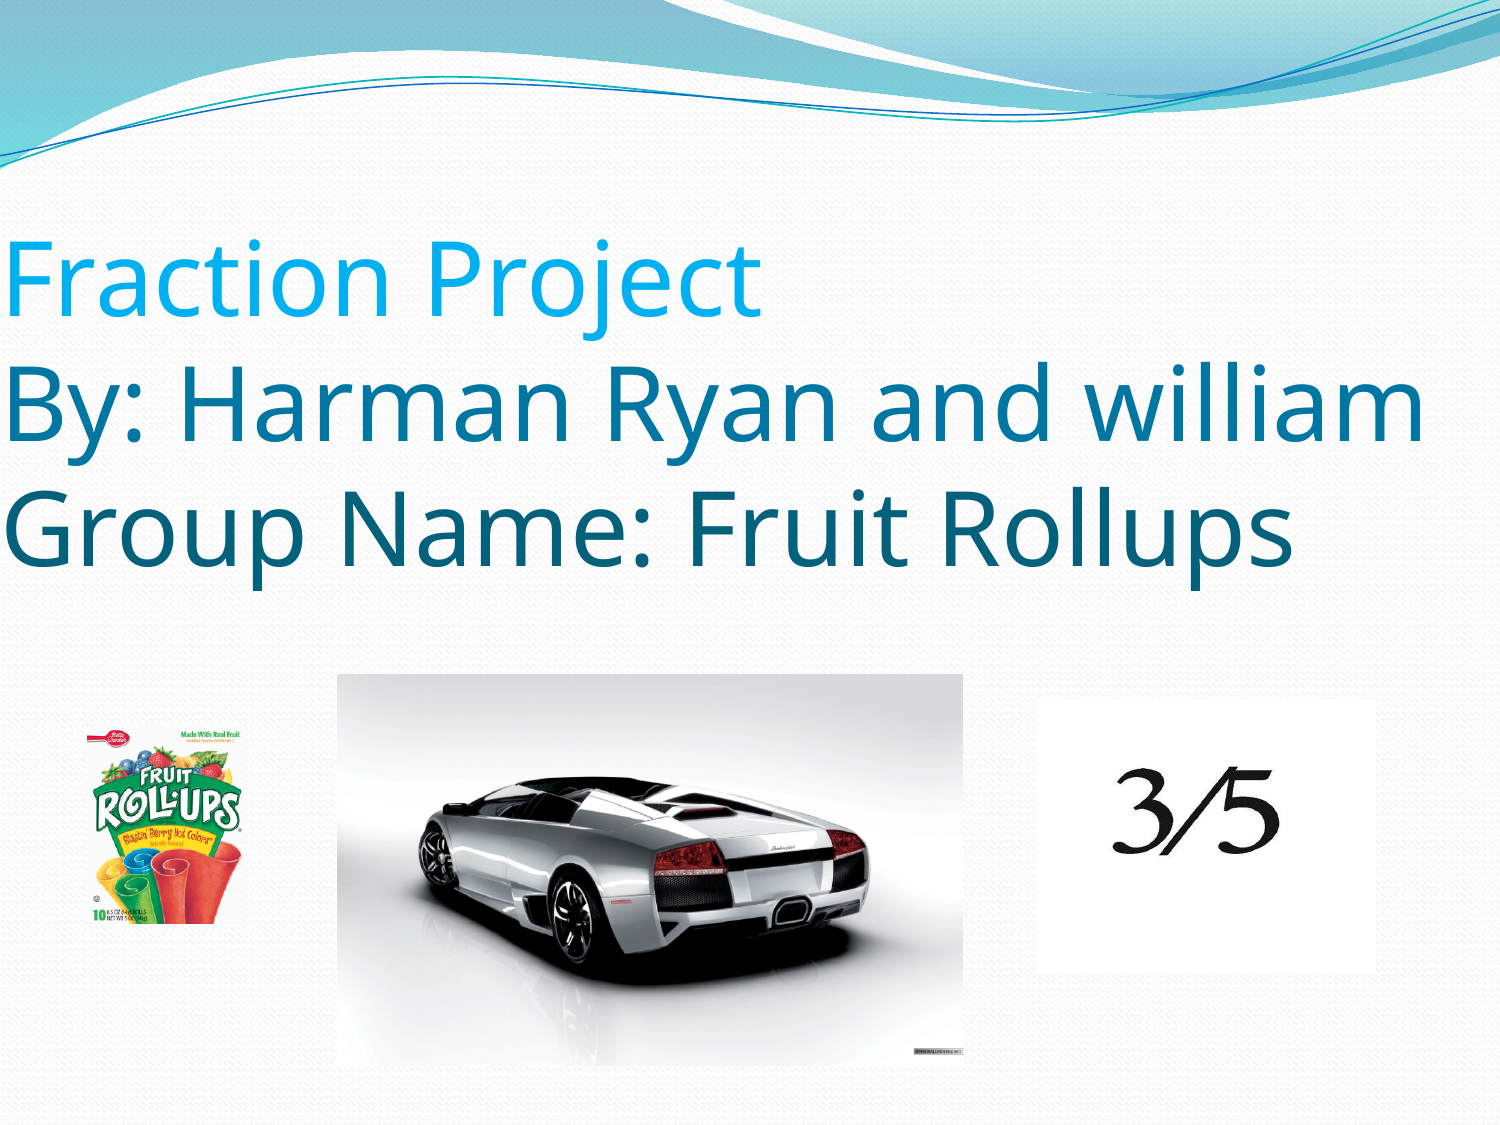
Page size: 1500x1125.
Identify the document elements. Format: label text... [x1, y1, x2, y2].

picture [87, 724, 246, 924]
picture [1037, 699, 1376, 976]
title Fraction Project By: Harman Ryan and william Group Name: Fruit Rollups [0, 0, 1500, 588]
picture [337, 674, 963, 1066]
